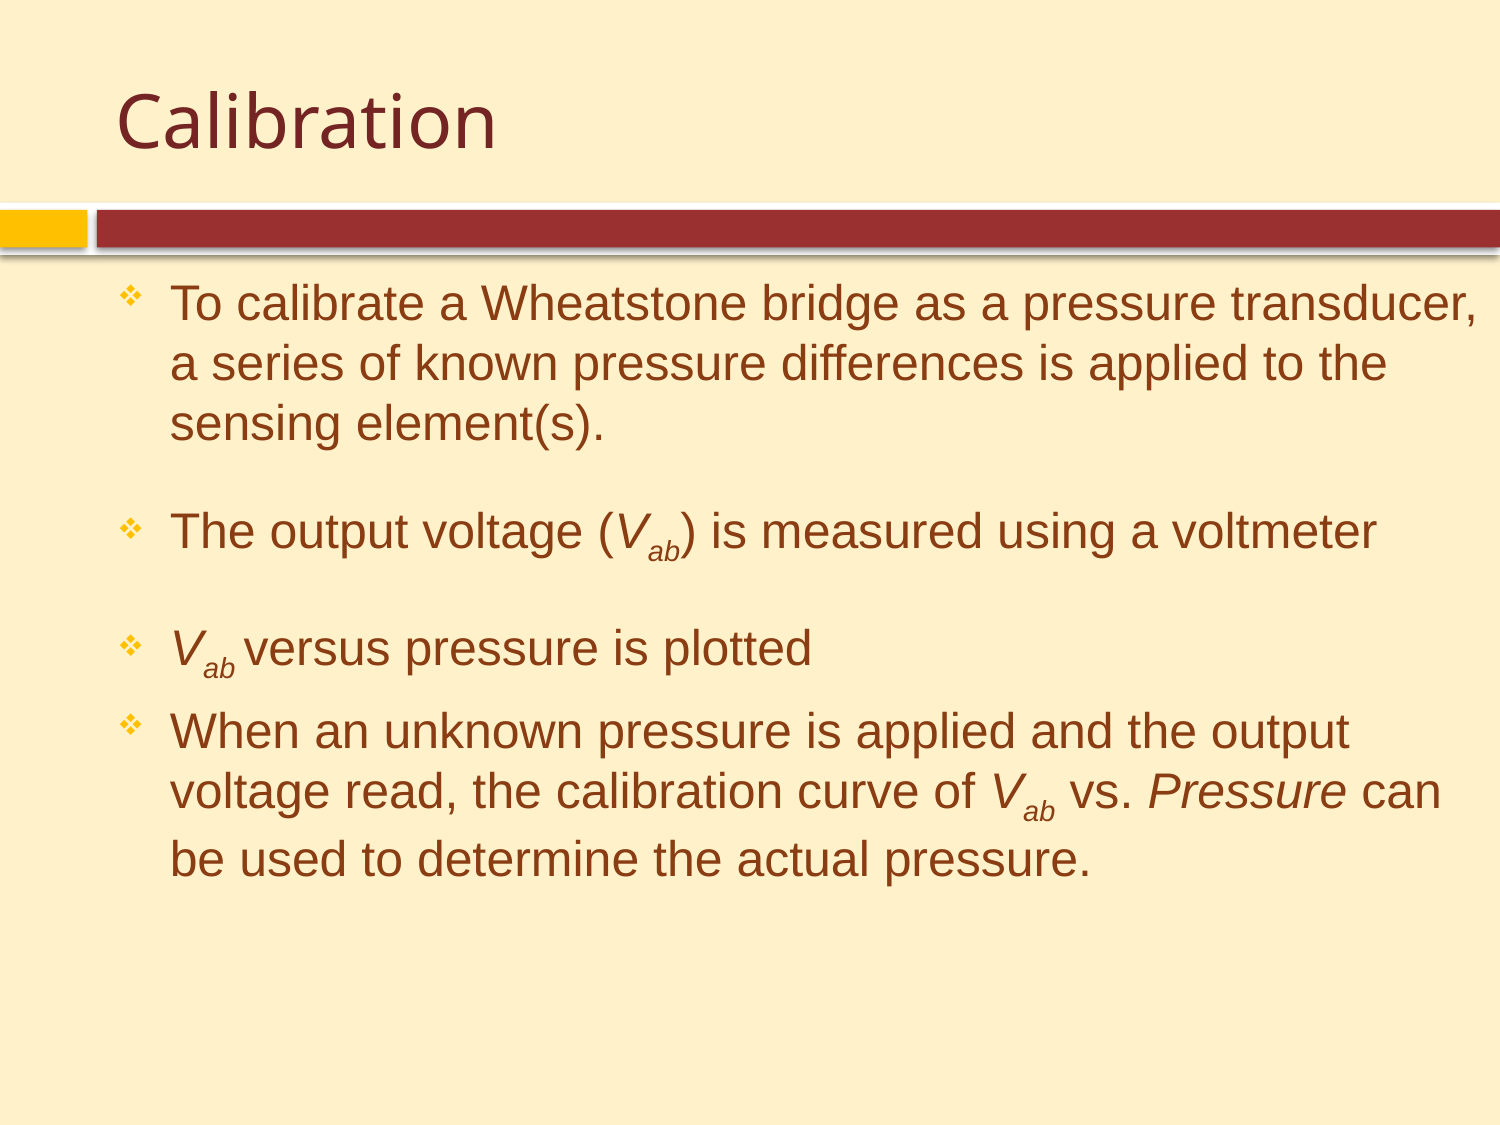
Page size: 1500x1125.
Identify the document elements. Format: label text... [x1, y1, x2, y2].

text_box To calibrate a Wheatstone bridge as a pressure transducer, a series of known pressure differences is applied to the sensing element(s). The output voltage (Vab) is measured using a voltmeter Vab versus pressure is plotted When an unknown pressure is applied and the output voltage read, the calibration curve of Vab vs. Pressure can be used to determine the actual pressure. [102, 262, 1500, 900]
title Calibration [100, 37, 1438, 200]
